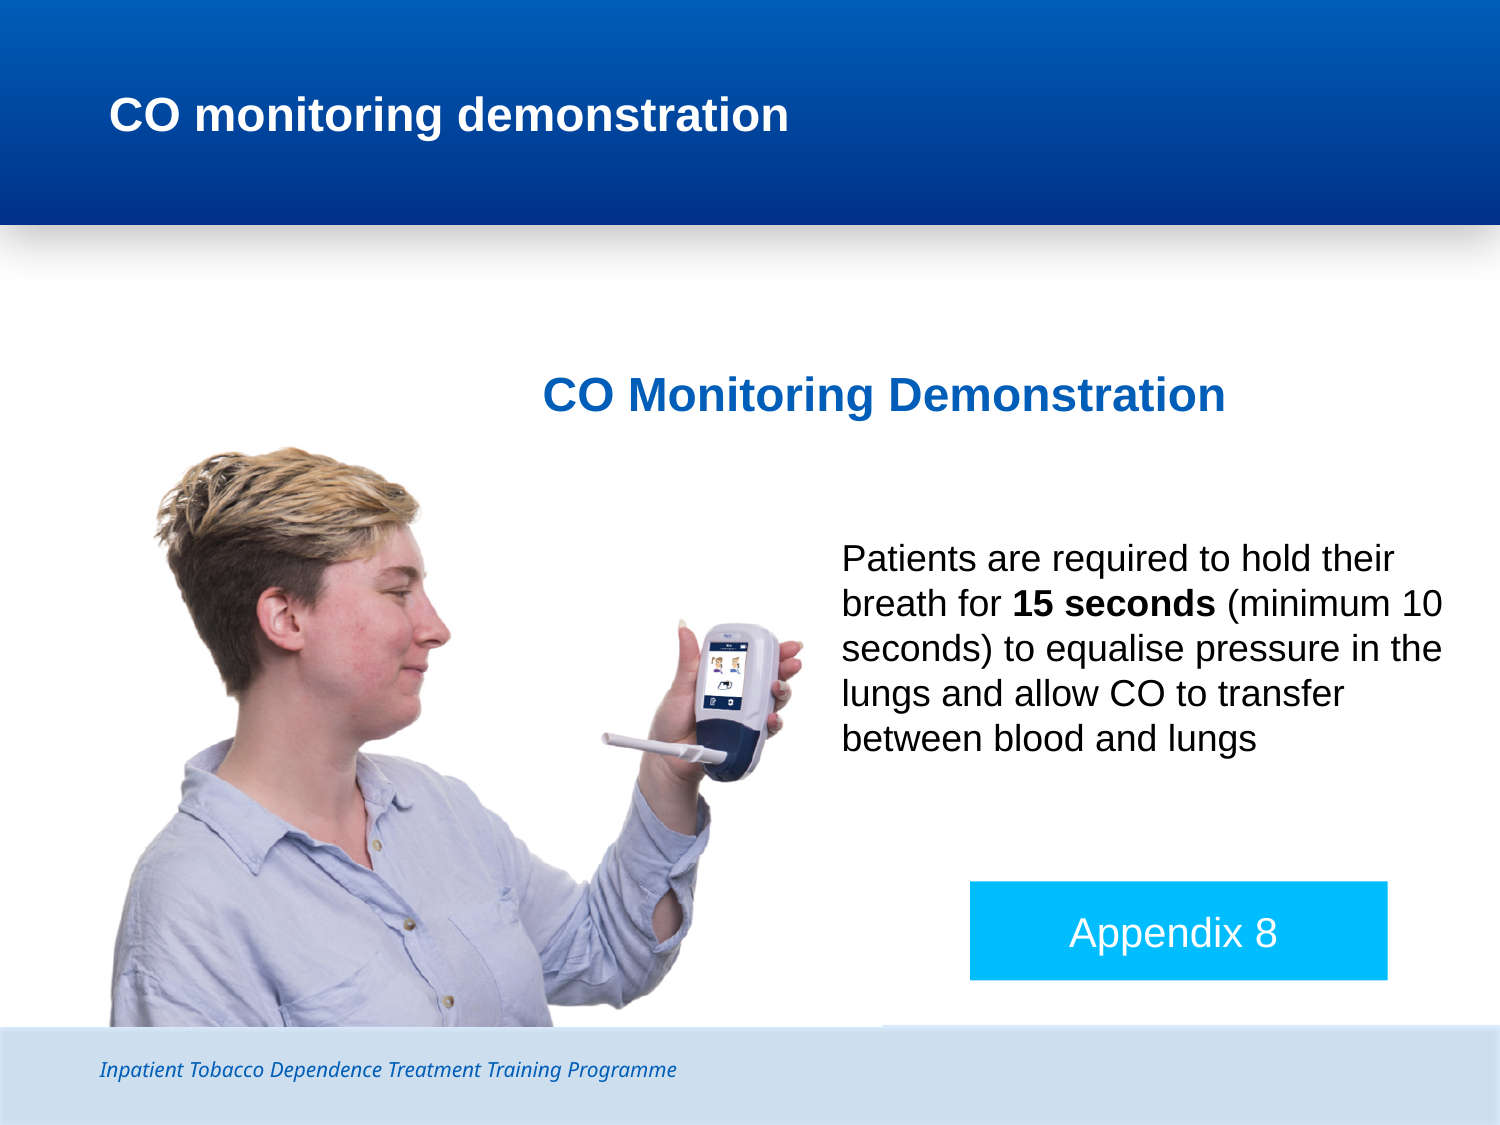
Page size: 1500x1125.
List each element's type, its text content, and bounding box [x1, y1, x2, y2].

text_box Appendix 8 [970, 881, 1388, 981]
text_box CO monitoring demonstration [93, 24, 1400, 200]
text_box Patients are required to hold their breath for 15 seconds (minimum 10 seconds) to equalise pressure in the lungs and allow CO to transfer between blood and lungs​ [887, 526, 1464, 767]
text_box Inpatient Tobacco Dependence Treatment Training Programme [84, 1038, 790, 1099]
picture [0, 338, 883, 1027]
title CO Monitoring Demonstration [474, 304, 1500, 481]
